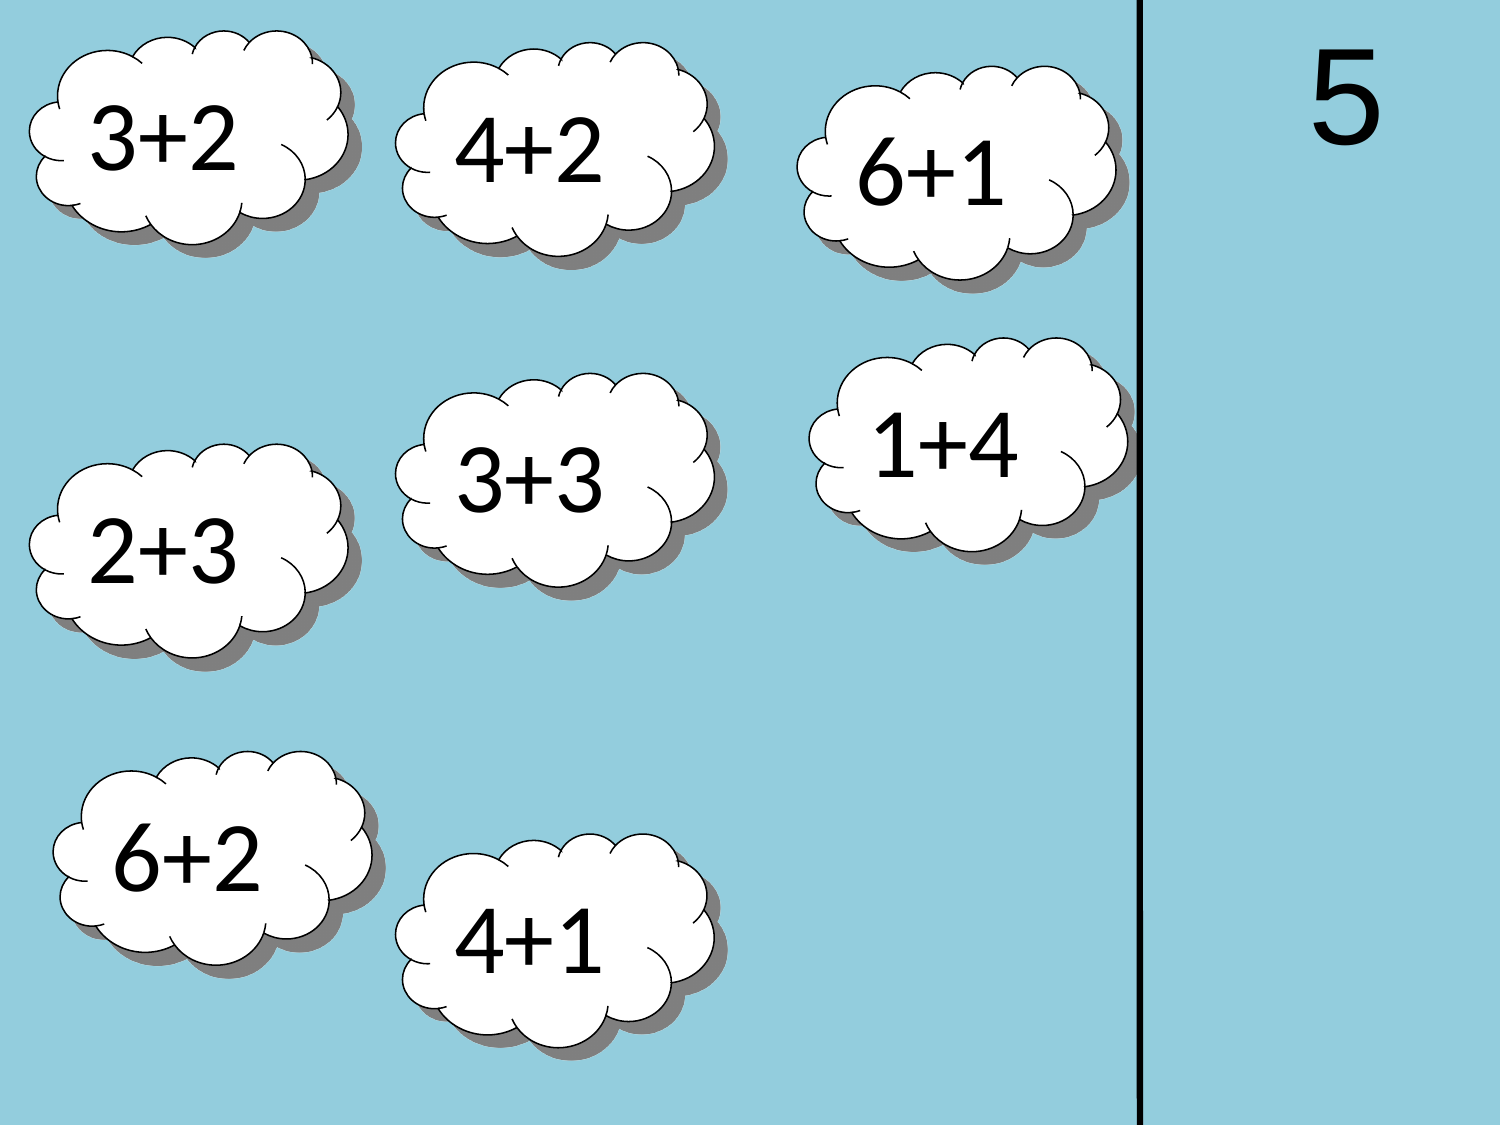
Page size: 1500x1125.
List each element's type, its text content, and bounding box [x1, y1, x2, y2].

text_box 3+2 [29, 30, 349, 245]
text_box 6+1 [797, 66, 1117, 281]
text_box 6+2 [53, 751, 373, 966]
text_box 2+3 [29, 444, 349, 658]
text_box 3+3 [395, 373, 715, 588]
text_box 4+1 [395, 834, 715, 1048]
text_box 5 [1293, 0, 1436, 180]
text_box 1+4 [809, 337, 1128, 552]
text_box 4+2 [395, 42, 715, 257]
